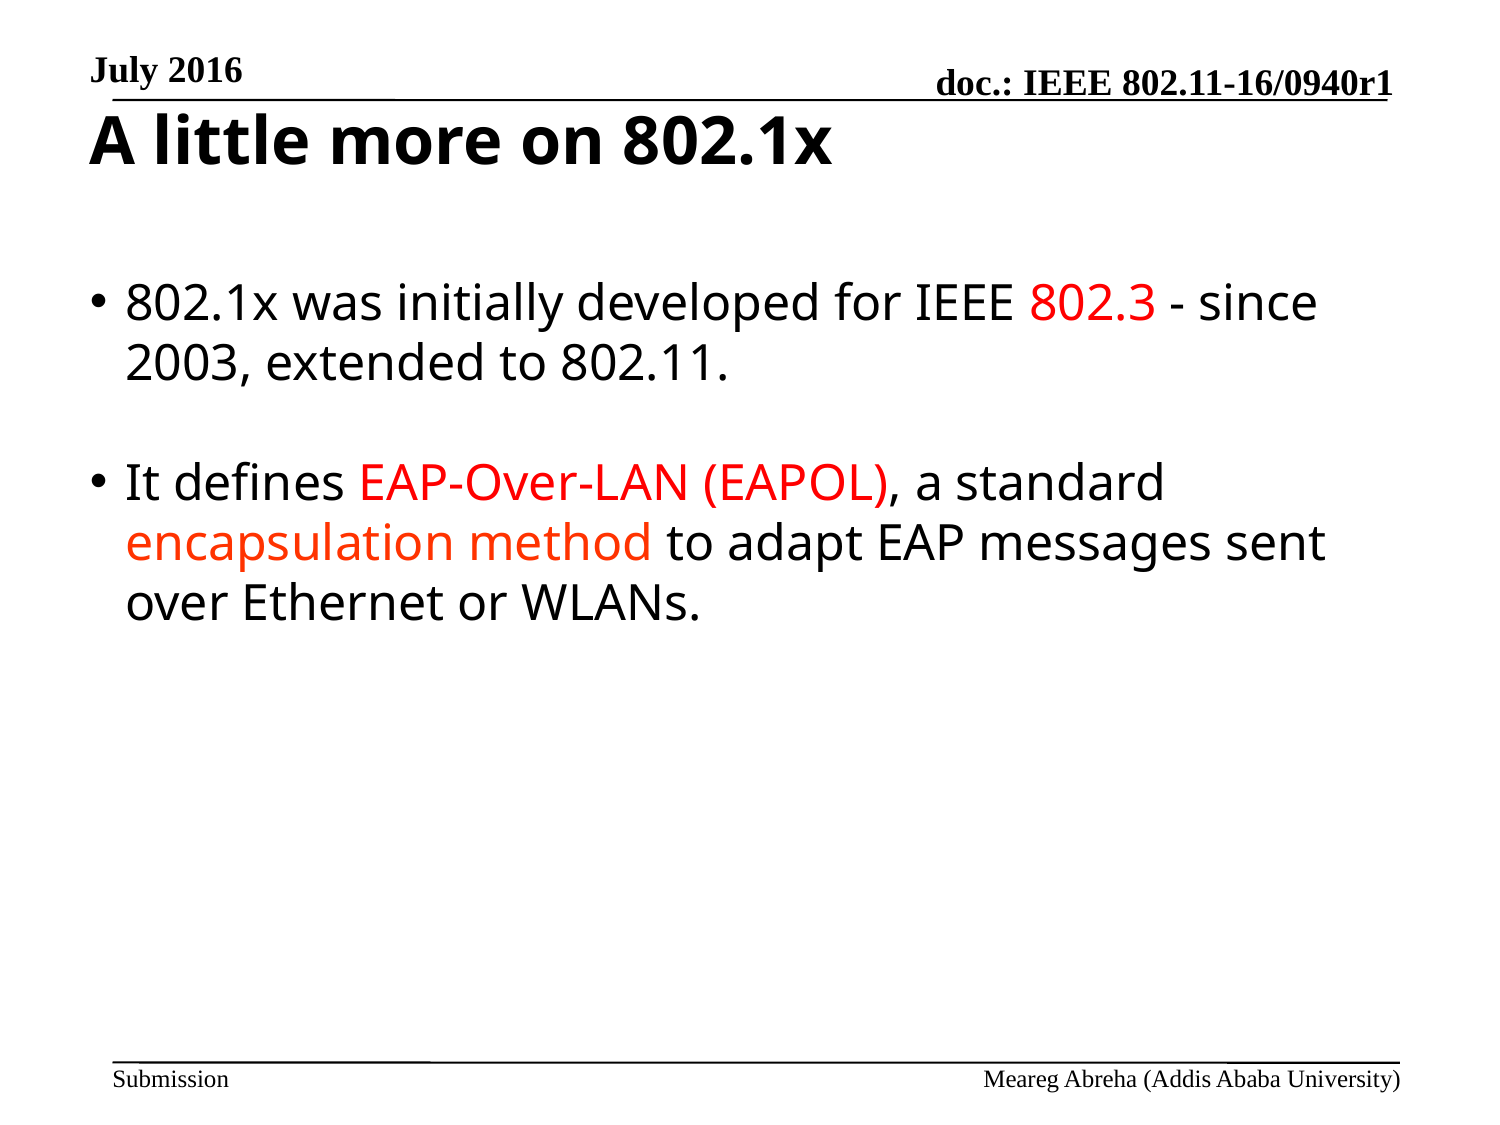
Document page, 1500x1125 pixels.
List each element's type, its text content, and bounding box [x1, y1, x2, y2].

text_box July 2016 [74, 37, 258, 98]
text_box A little more on 802.1x [75, 44, 1425, 232]
text_box 802.1x was initially developed for IEEE 802.3 - since 2003, extended to 802.11. It defines EAP-Over-LAN (EAPOL), a standard encapsulation method to adapt EAP messages sent over Ethernet or WLANs. [75, 262, 1425, 1005]
footer Meareg Abreha (Addis Ababa University) [902, 1061, 1402, 1093]
